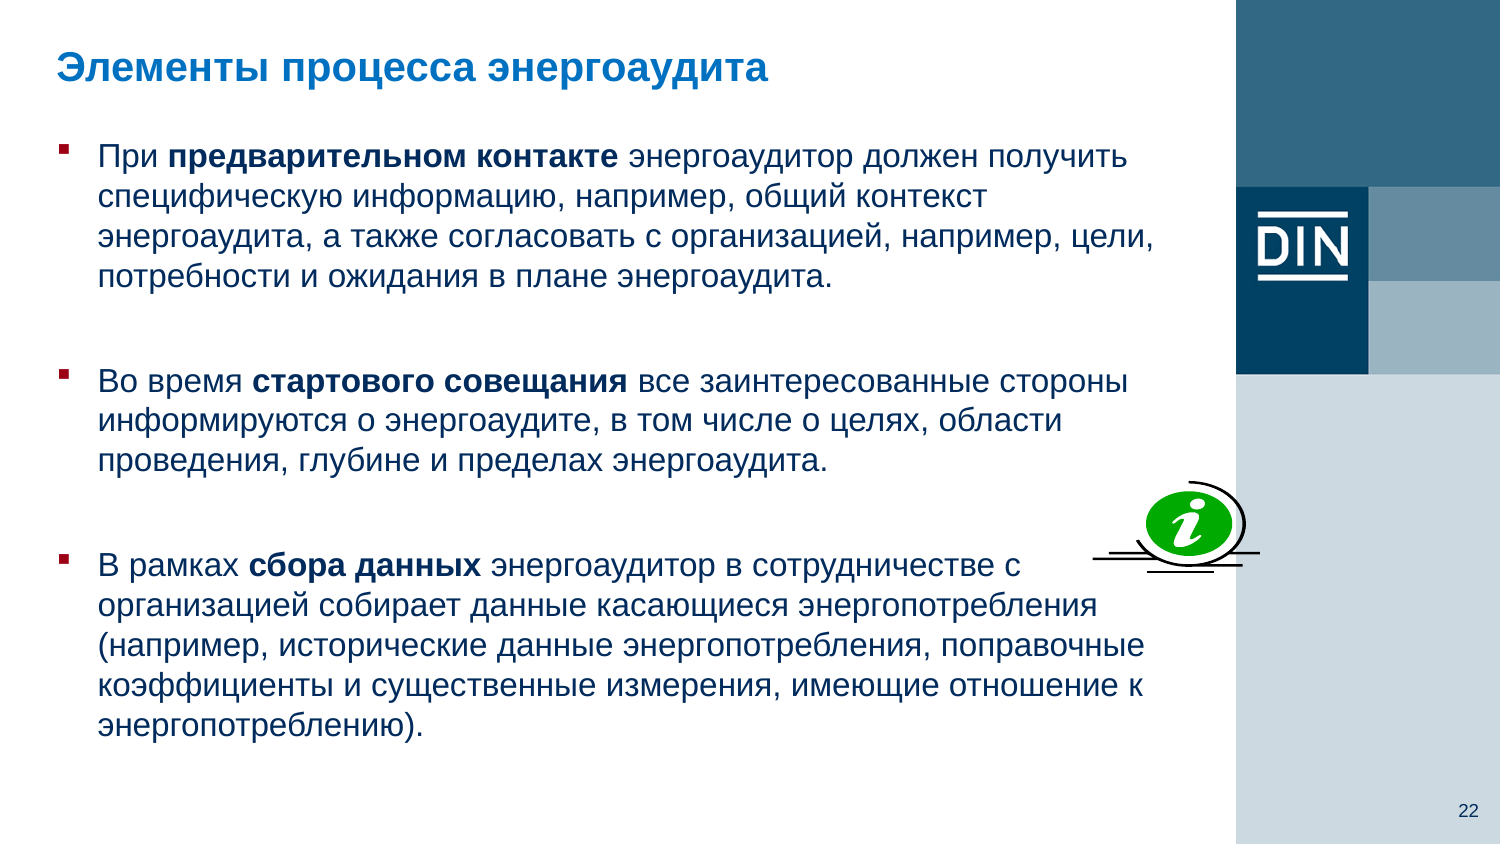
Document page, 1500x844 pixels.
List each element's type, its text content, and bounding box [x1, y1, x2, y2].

list При предварительном контакте энергоаудитор должен получить специфическую информацию, например, общий контекст энергоаудита, а также согласовать с организацией, например, цели, потребности и ожидания в плане энергоаудита. Во время стартового совещания все заинтересованные стороны информируются о энергоаудите, в том числе о целях, области проведения, глубине и пределах энергоаудита. В рамках сбора данных энергоаудитор в сотрудничестве с организацией собирает данные касающиеся энергопотребления (например, исторические данные энергопотребления, поправочные коэффициенты и существенные измерения, имеющие отношение к энергопотреблению). [41, 126, 1200, 705]
slide_number 22 [1364, 790, 1495, 836]
title Элементы процесса энергоаудита [41, 31, 1317, 98]
picture [1092, 0, 1500, 844]
